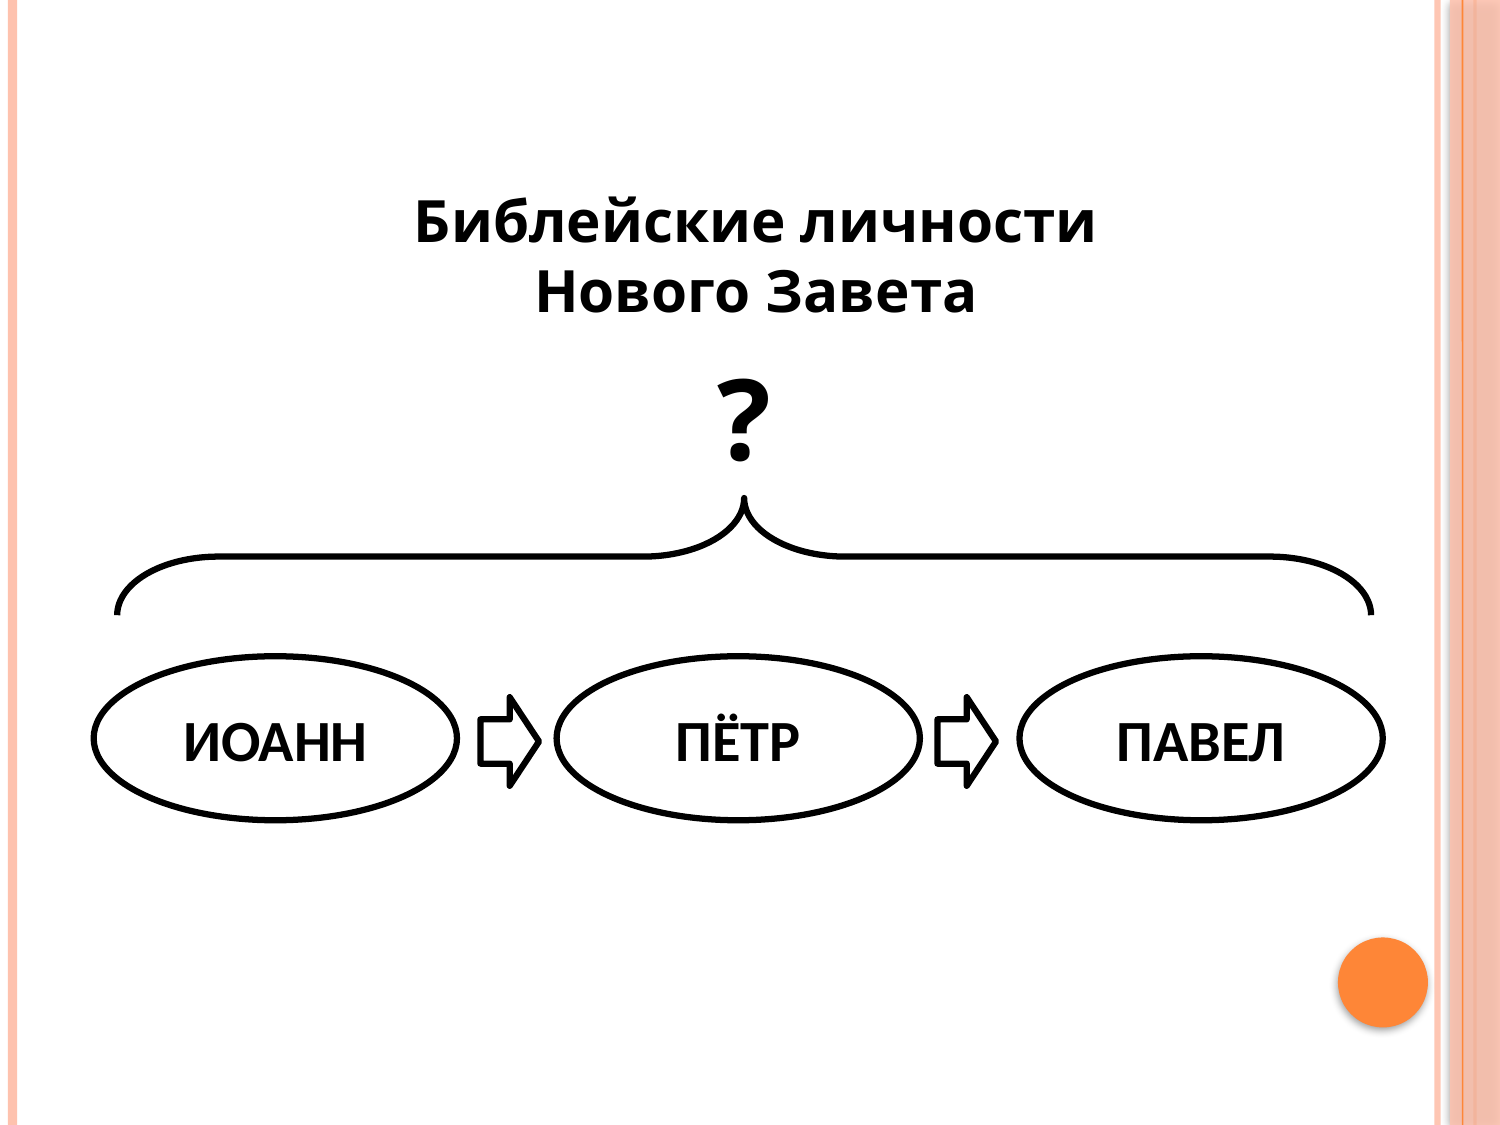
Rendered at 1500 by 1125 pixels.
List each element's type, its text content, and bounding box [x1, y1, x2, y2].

text_box ПАВЕЛ [1017, 654, 1385, 823]
text_box Библейские личности Нового Завета [292, 176, 1219, 332]
text_box [116, 496, 1373, 616]
text_box ПЁТР [554, 654, 922, 823]
text_box ? [691, 340, 797, 491]
text_box ИОАНН [91, 654, 460, 823]
text_box [478, 695, 541, 788]
text_box [935, 695, 998, 788]
